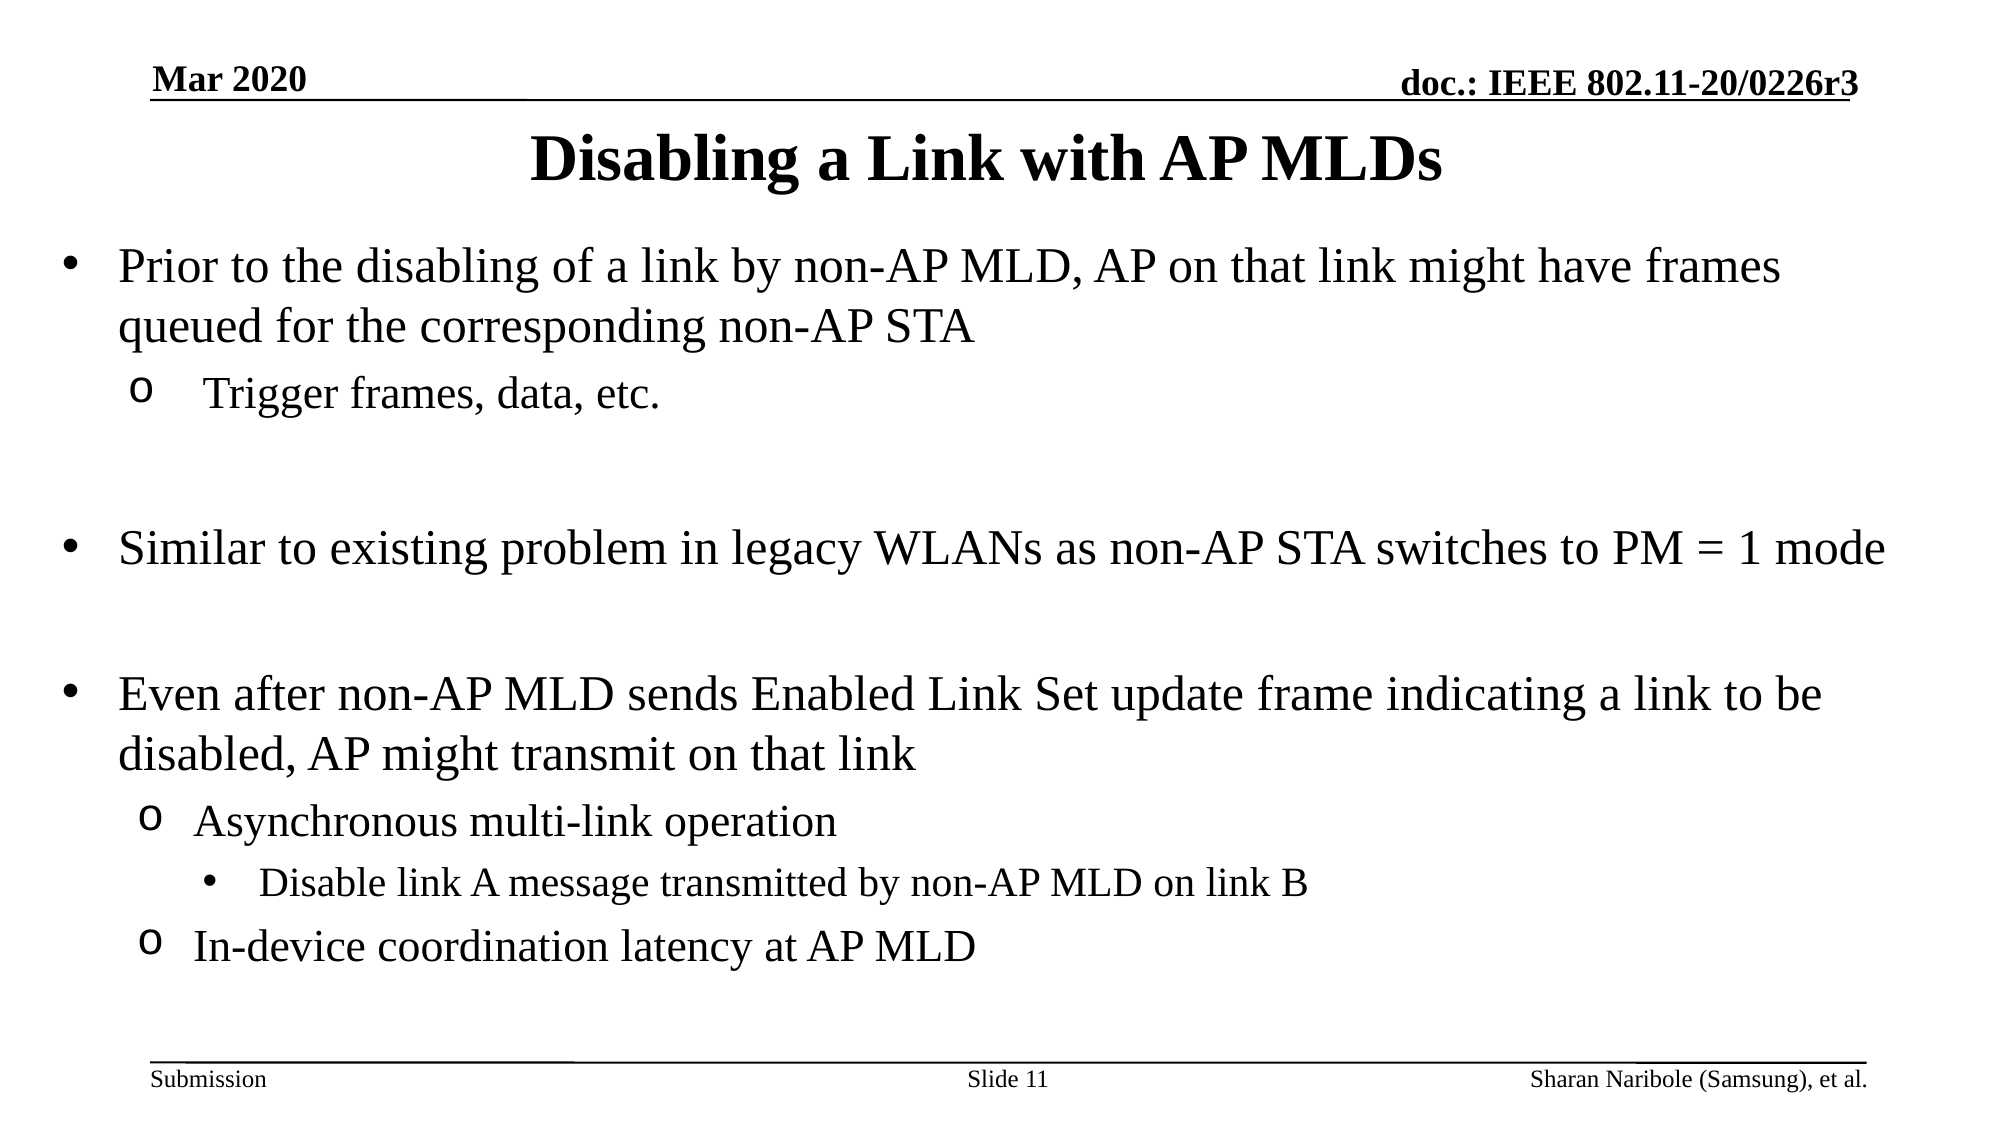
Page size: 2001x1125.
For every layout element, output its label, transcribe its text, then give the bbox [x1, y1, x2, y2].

list Prior to the disabling of a link by non-AP MLD, AP on that link might have frames queued for the corresponding non-AP STA Trigger frames, data, etc. Similar to existing problem in legacy WLANs as non-AP STA switches to PM = 1 mode Even after non-AP MLD sends Enabled Link Set update frame indicating a link to be disabled, AP might transmit on that link Asynchronous multi-link operation Disable link A message transmitted by non-AP MLD on link B In-device coordination latency at AP MLD [37, 224, 1938, 900]
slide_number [152, 54, 563, 100]
slide_number Slide 11 [950, 1061, 1067, 1123]
title Disabling a Link with AP MLDs [137, 66, 1838, 224]
footer Sharan Naribole (Samsung), et al. [1171, 1061, 1869, 1093]
